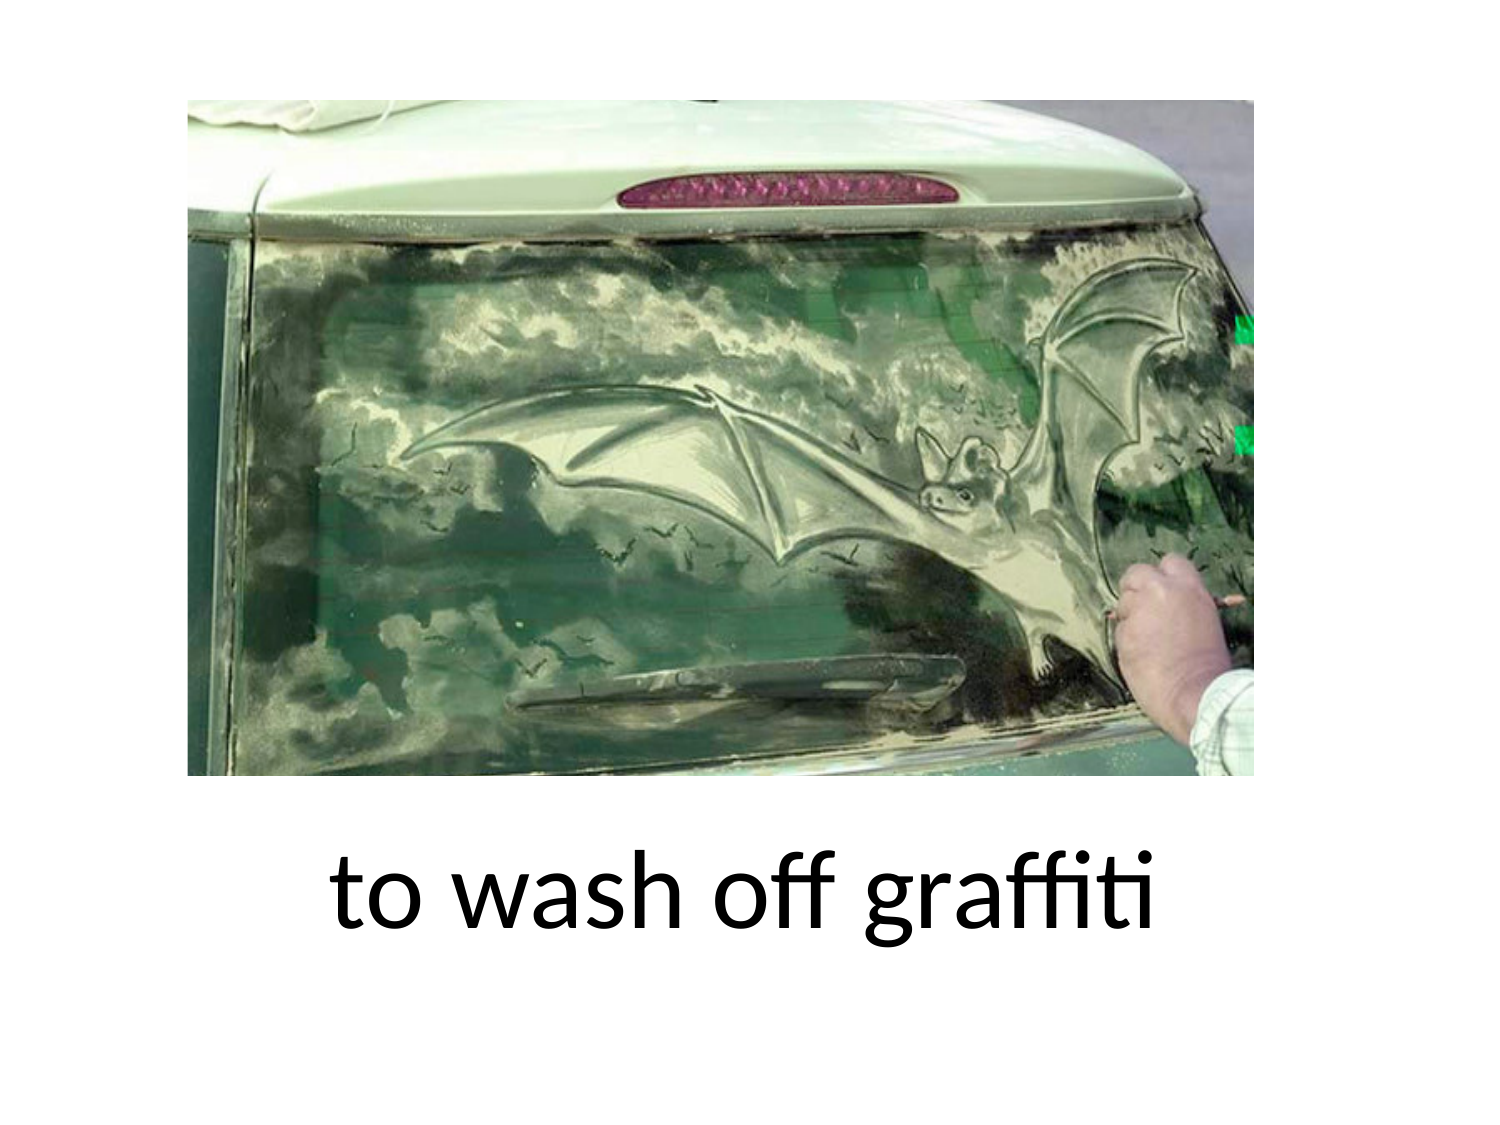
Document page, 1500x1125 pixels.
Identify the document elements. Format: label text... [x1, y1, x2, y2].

list to wash off graffiti [294, 808, 1194, 938]
picture [187, 100, 1255, 776]
